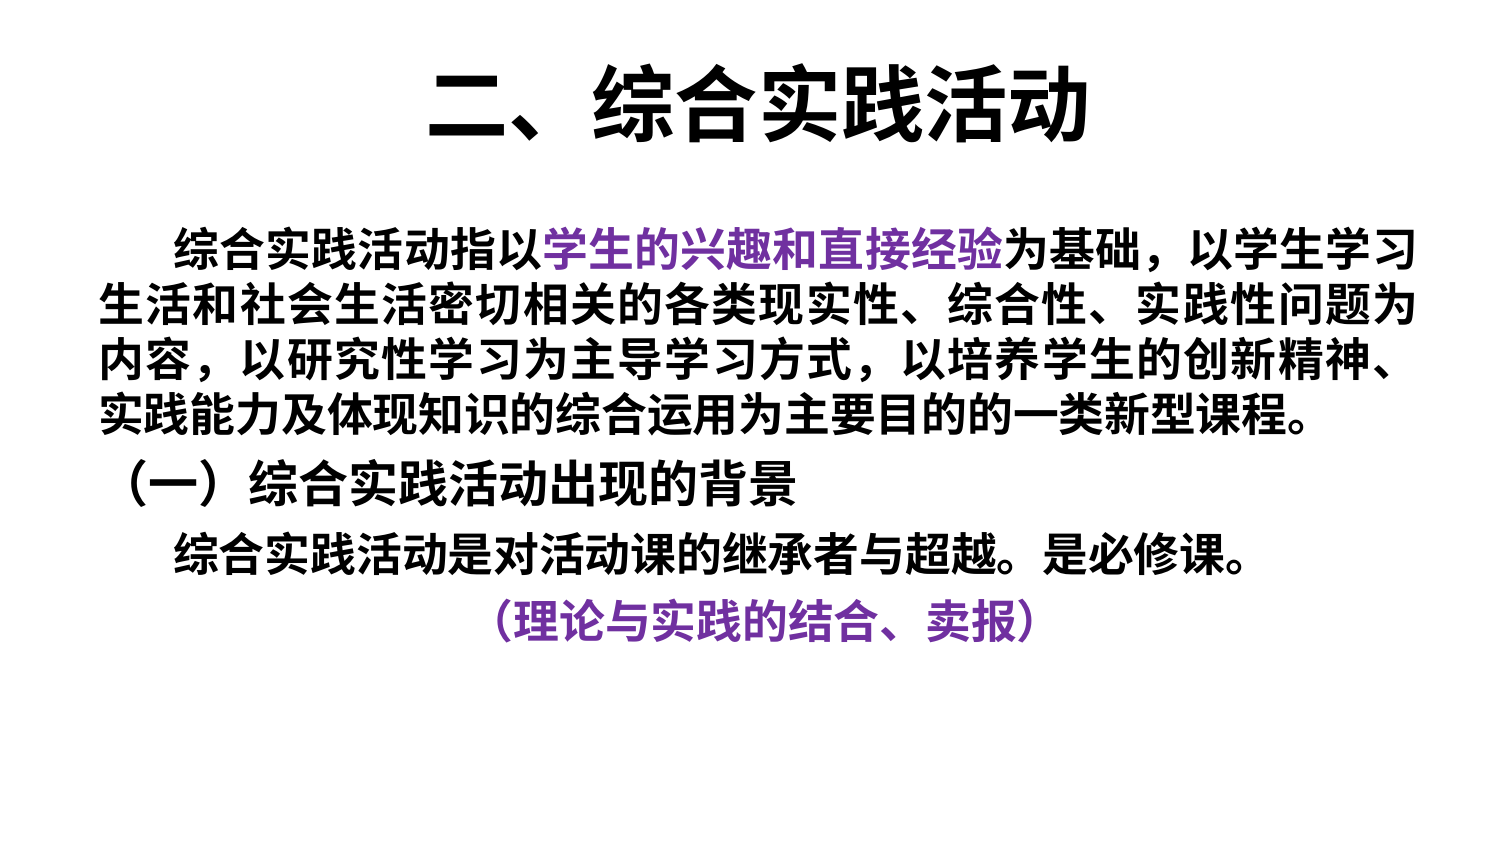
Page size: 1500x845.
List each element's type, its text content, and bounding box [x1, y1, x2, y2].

title 二、综合实践活动 [82, 31, 1434, 173]
list 综合实践活动指以学生的兴趣和直接经验为基础，以学生学习生活和社会生活密切相关的各类现实性、综合性、实践性问题为内容，以研究性学习为主导学习方式，以培养学生的创新精神、实践能力及体现知识的综合运用为主要目的的一类新型课程。 （一）综合实践活动出现的背景 综合实践活动是对活动课的继承者与超越。是必修课。 （理论与实践的结合、卖报） [83, 212, 1434, 713]
